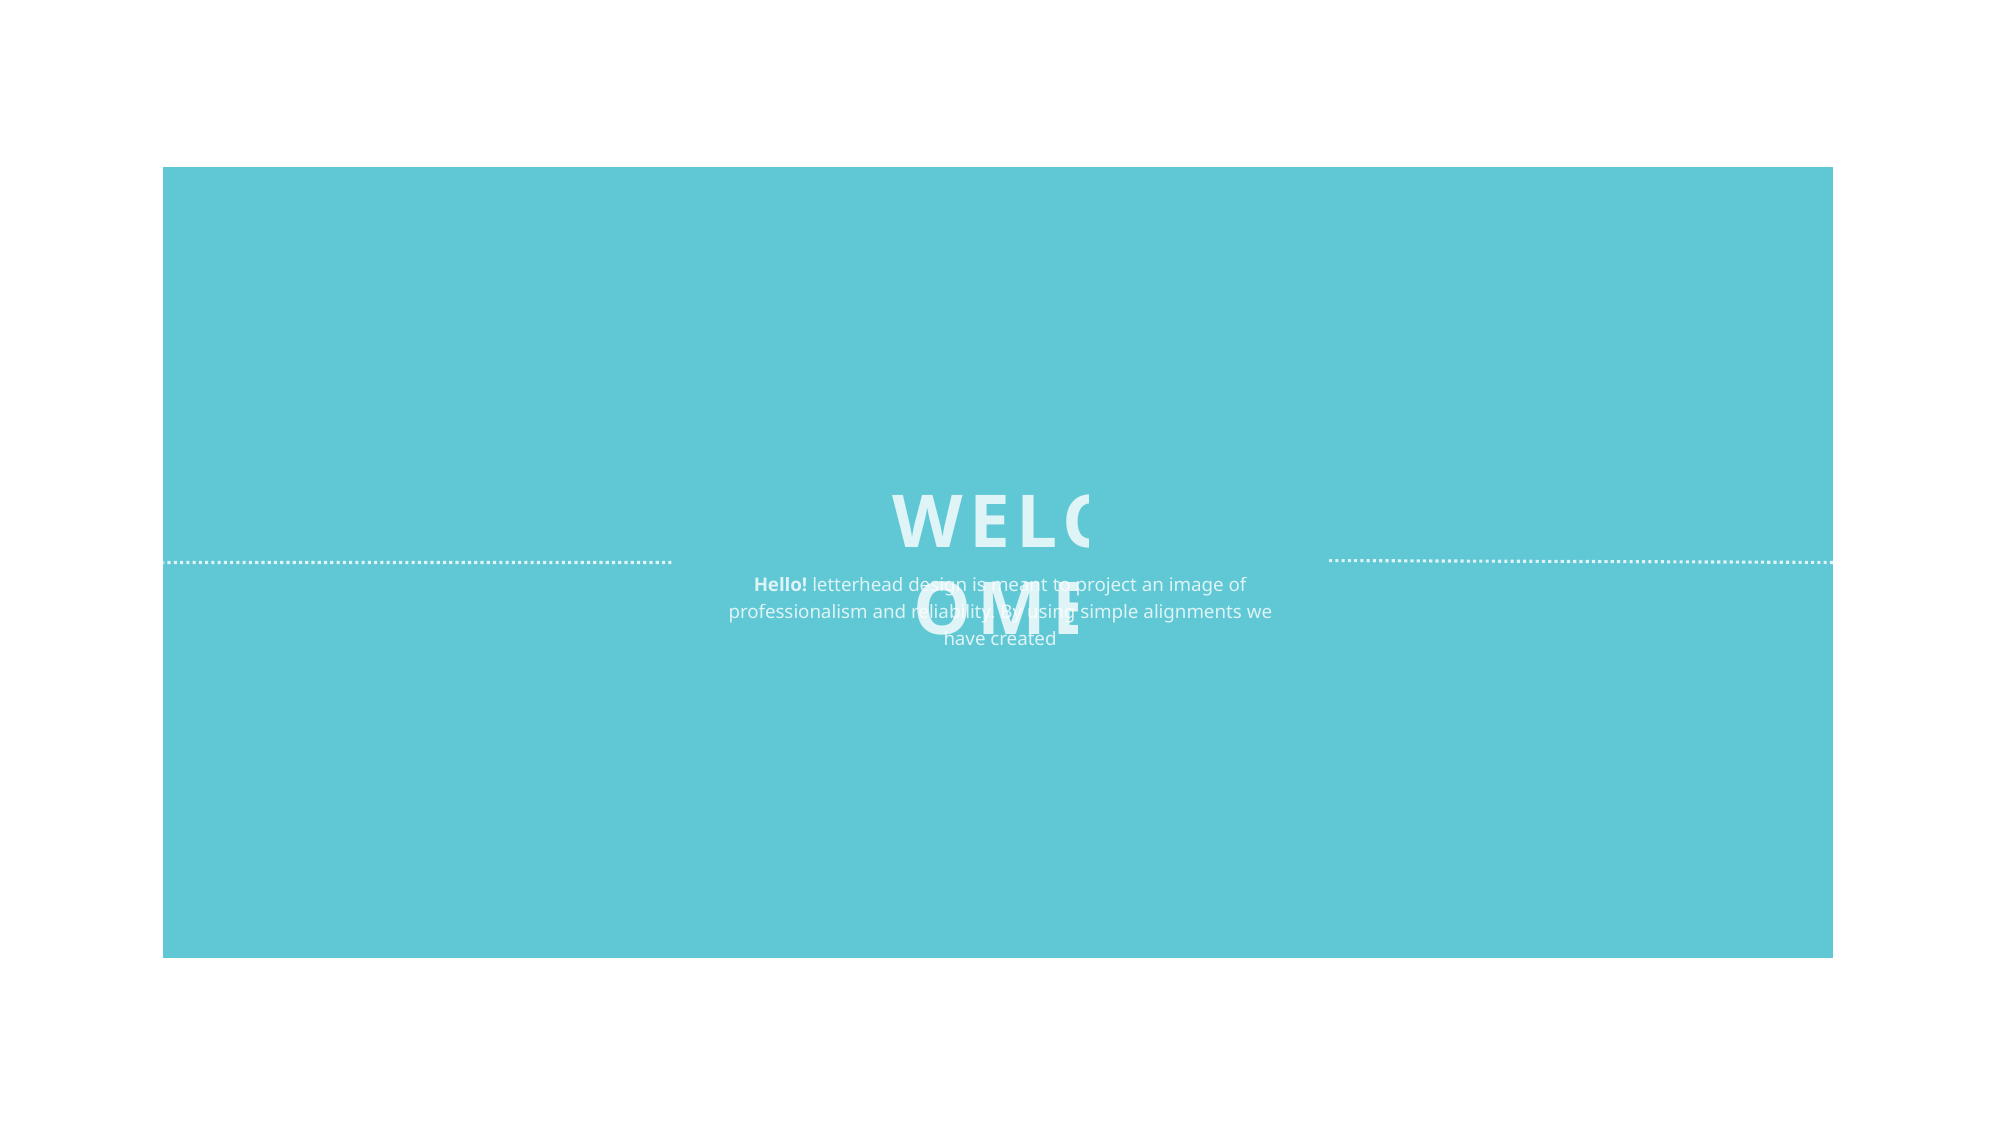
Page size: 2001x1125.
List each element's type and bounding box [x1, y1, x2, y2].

text_box [0, 0, 2000, 1125]
text_box [163, 167, 1833, 958]
text_box [716, 466, 1284, 659]
